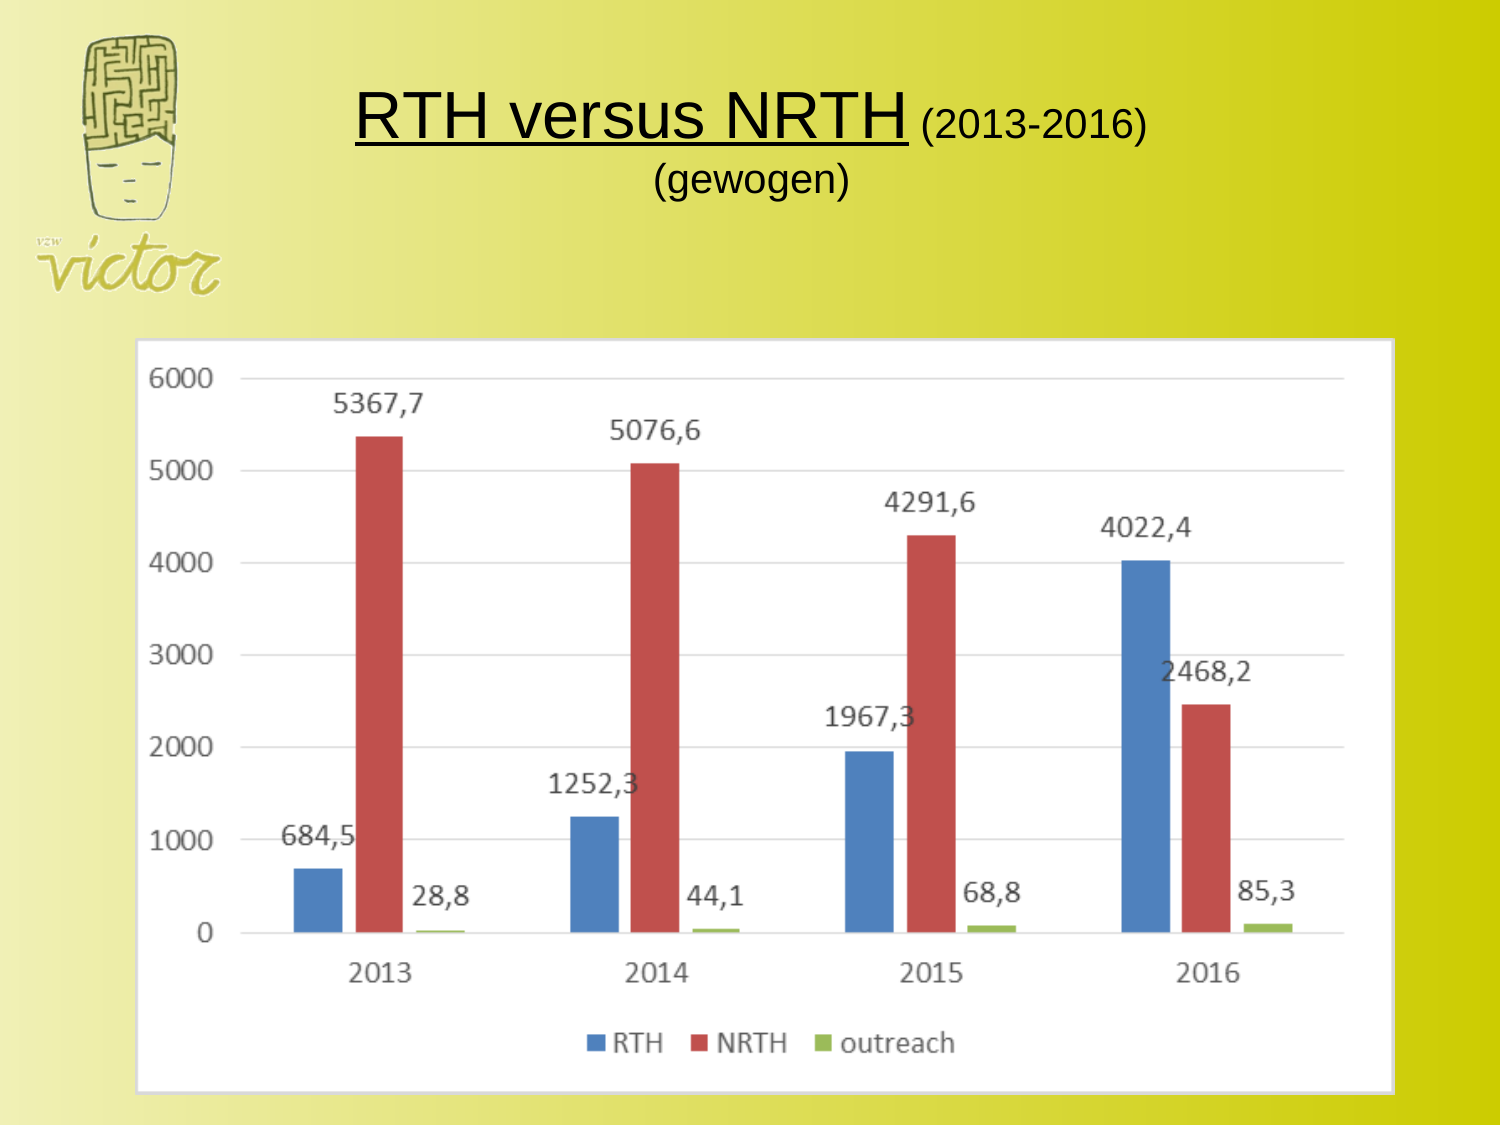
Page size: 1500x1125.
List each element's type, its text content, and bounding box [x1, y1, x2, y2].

picture [135, 337, 1395, 1095]
title RTH versus NRTH (2013-2016) (gewogen) [76, 42, 1428, 231]
picture [29, 30, 234, 303]
